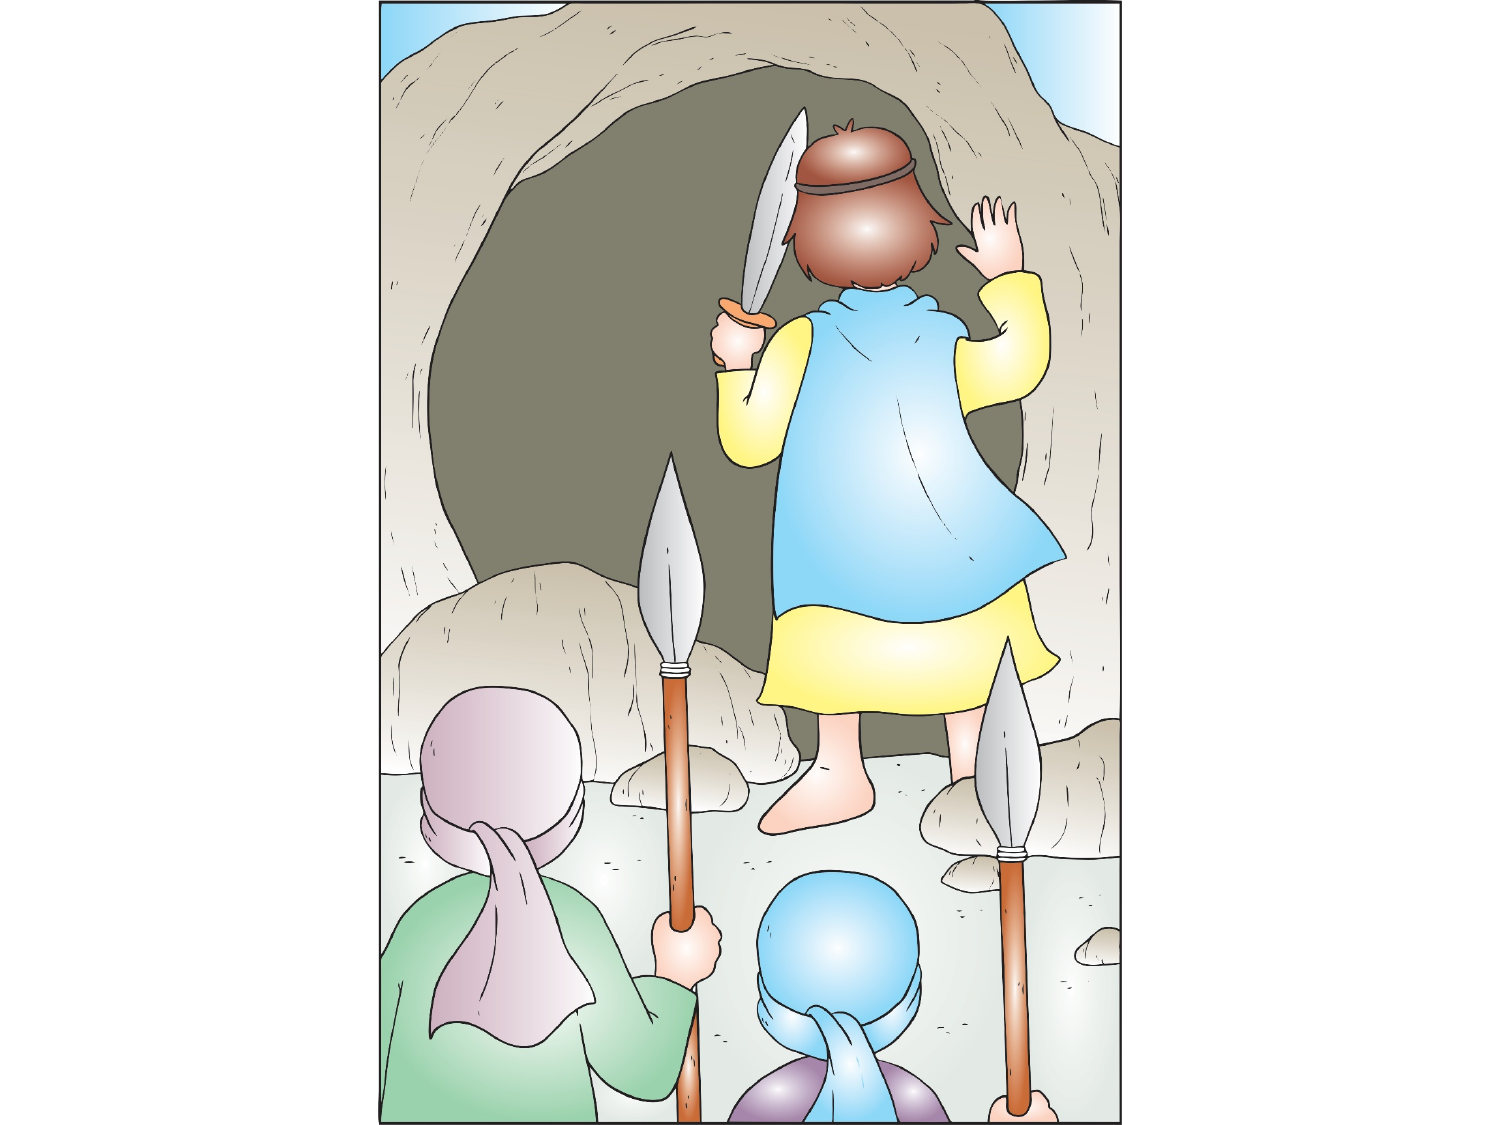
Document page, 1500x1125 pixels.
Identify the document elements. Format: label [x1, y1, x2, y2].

picture [378, 0, 1122, 1125]
